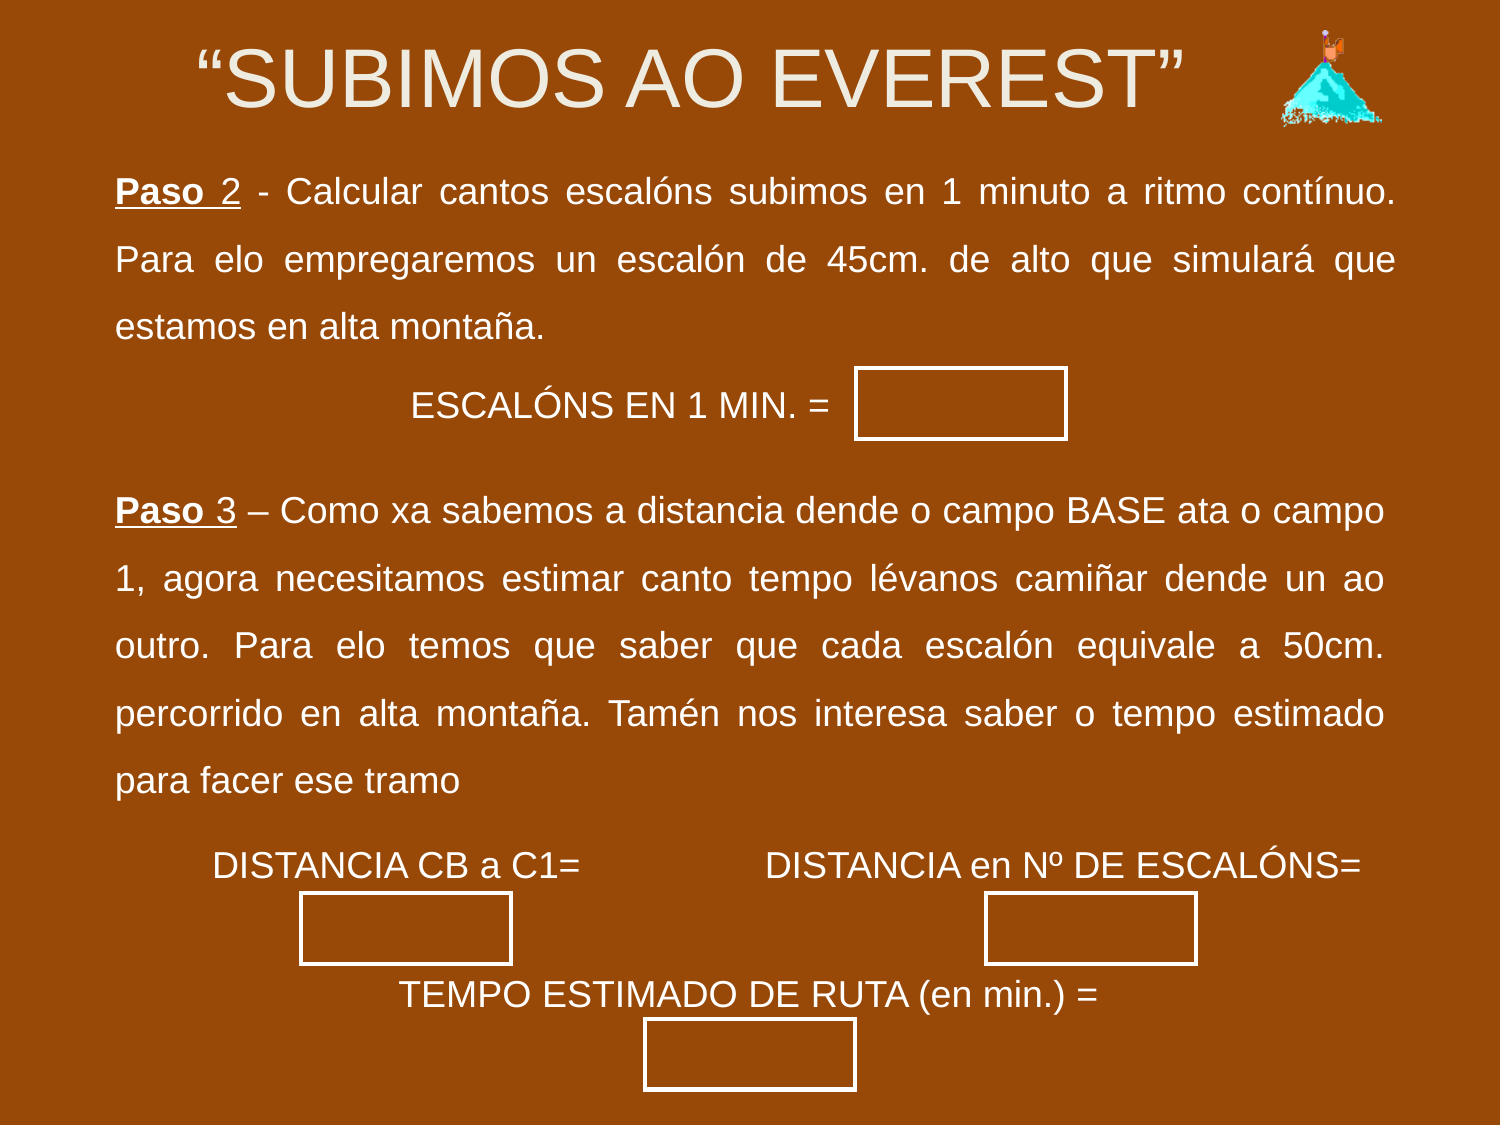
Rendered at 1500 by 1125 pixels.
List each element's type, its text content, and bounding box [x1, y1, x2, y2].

title “SUBIMOS AO EVEREST” [123, 0, 1258, 137]
text_box [856, 368, 1067, 439]
text_box ESCALÓNS EN 1 MIN. = [395, 373, 856, 434]
text_box DISTANCIA en Nº DE ESCALÓNS= [749, 834, 1431, 894]
text_box [301, 893, 512, 964]
text_box DISTANCIA CB a C1= [197, 834, 618, 894]
text_box [644, 1018, 855, 1090]
text_box [986, 893, 1197, 964]
text_box Paso 3 – Como xa sabemos a distancia dende o campo BASE ata o campo 1, agora necesitamos estimar canto tempo lévanos camiñar dende un ao outro. Para elo temos que saber que cada escalón equivale a 50cm. percorrido en alta montaña. Tamén nos interesa saber o tempo estimado para facer ese tramo [100, 456, 1400, 809]
text_box Paso 2 - Calcular cantos escalóns subimos en 1 minuto a ritmo contínuo. Para elo empregaremos un escalón de 45cm. de alto que simulará que estamos en alta montaña. [100, 137, 1412, 355]
picture [1281, 30, 1382, 127]
text_box TEMPO ESTIMADO DE RUTA (en min.) = [383, 962, 1128, 1023]
